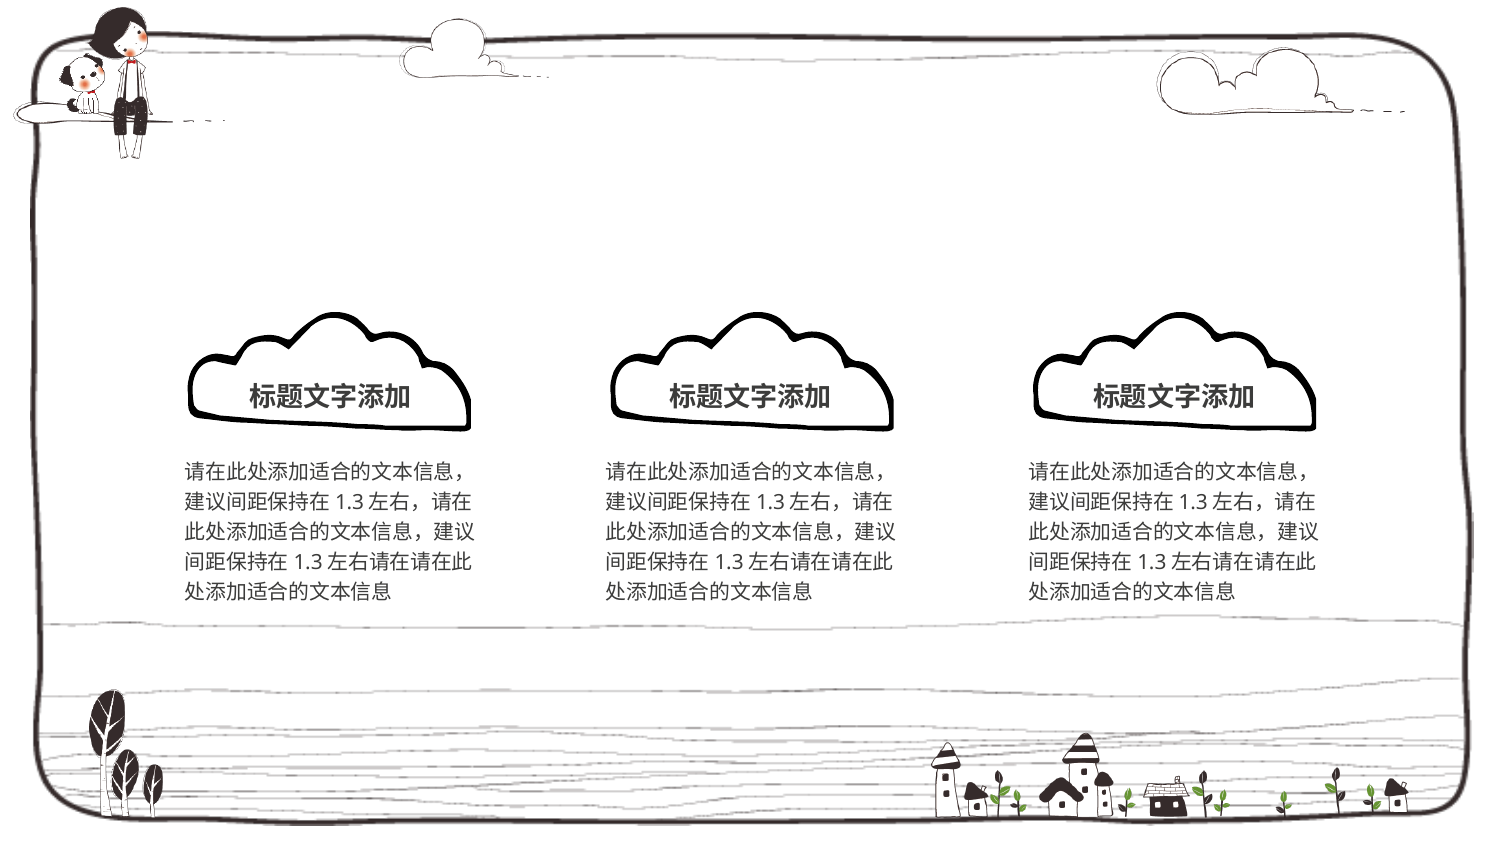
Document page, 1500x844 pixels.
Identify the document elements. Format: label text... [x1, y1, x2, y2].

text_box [1032, 312, 1317, 432]
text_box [186, 312, 471, 432]
text_box 请在此处添加适合的文本信息，建议间距保持在1.3左右，请在此处添加适合的文本信息，建议间距保持在1.3左右请在请在此处添加适合的文本信息 [173, 448, 502, 609]
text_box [609, 312, 894, 432]
text_box 请在此处添加适合的文本信息，建议间距保持在1.3左右，请在此处添加适合的文本信息，建议间距保持在1.3左右请在请在此处添加适合的文本信息 [594, 448, 909, 609]
text_box 请在此处添加适合的文本信息，建议间距保持在1.3左右，请在此处添加适合的文本信息，建议间距保持在1.3左右请在请在此处添加适合的文本信息 [1017, 448, 1332, 609]
picture [13, 7, 1474, 826]
